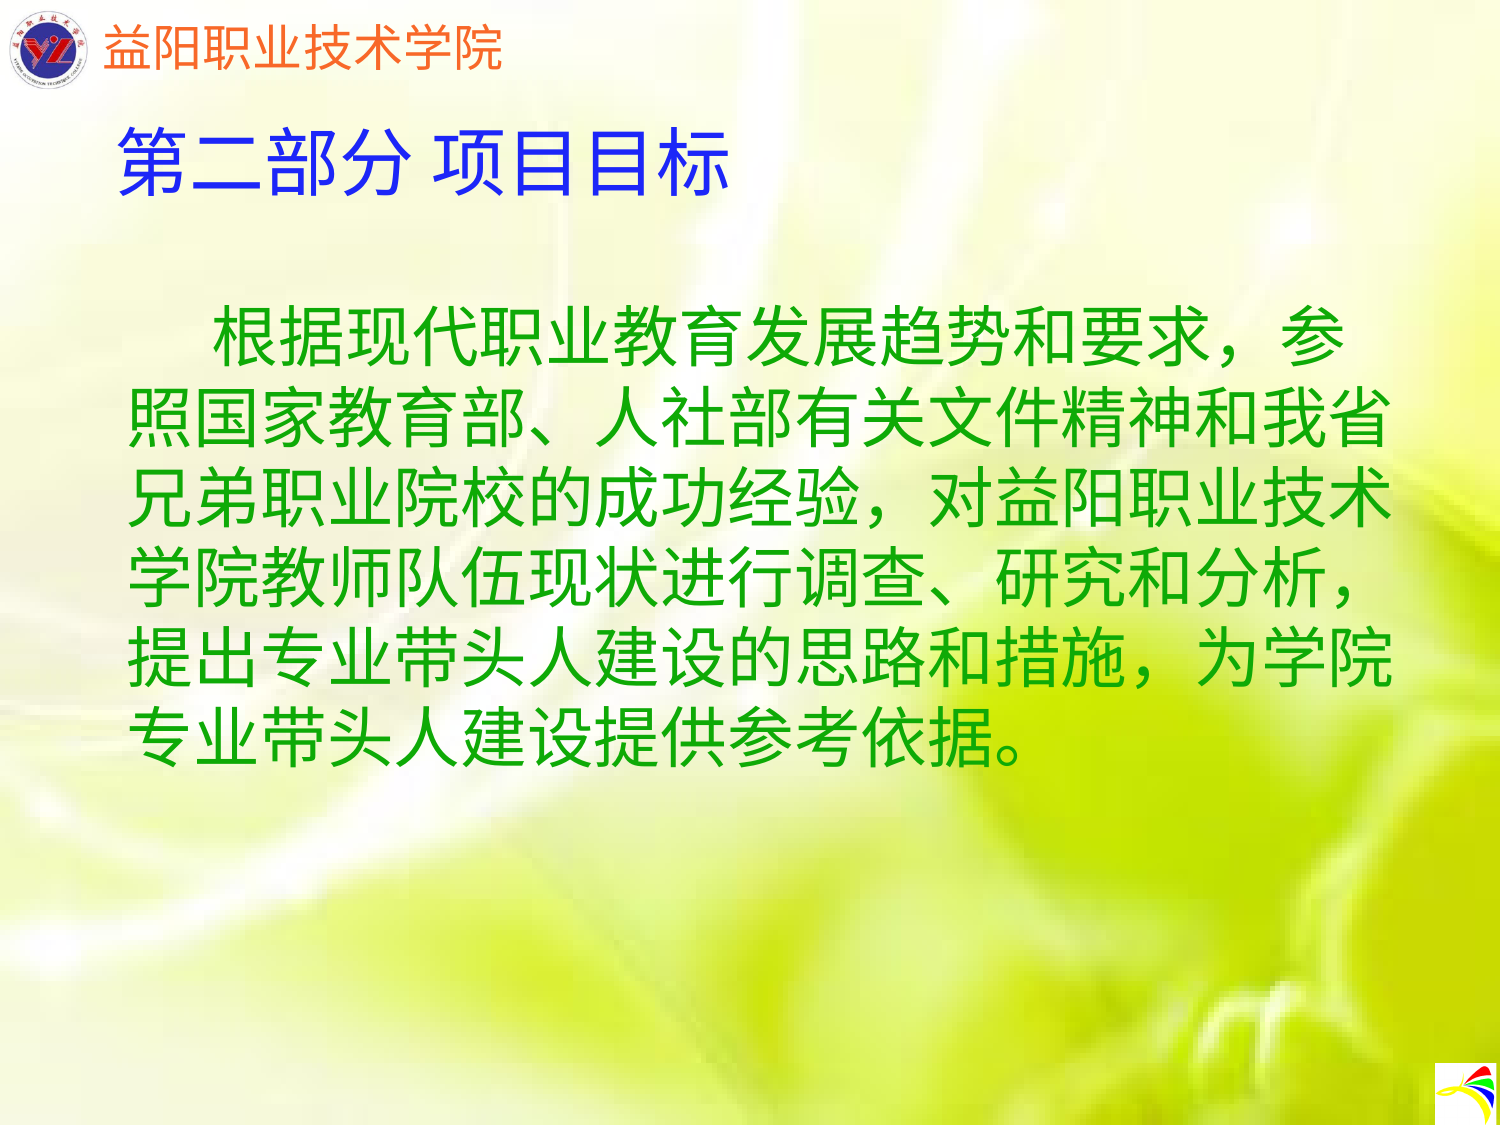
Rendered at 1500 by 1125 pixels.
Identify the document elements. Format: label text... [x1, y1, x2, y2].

text_box 第二部分 项目目标 [13, 113, 833, 208]
text_box 根据现代职业教育发展趋势和要求，参照国家教育部、人社部有关文件精神和我省兄弟职业院校的成功经验，对益阳职业技术学院教师队伍现状进行调查、研究和分析，提出专业带头人建设的思路和措施，为学院专业带头人建设提供参考依据。 [112, 278, 1412, 784]
picture [0, 0, 1500, 1125]
